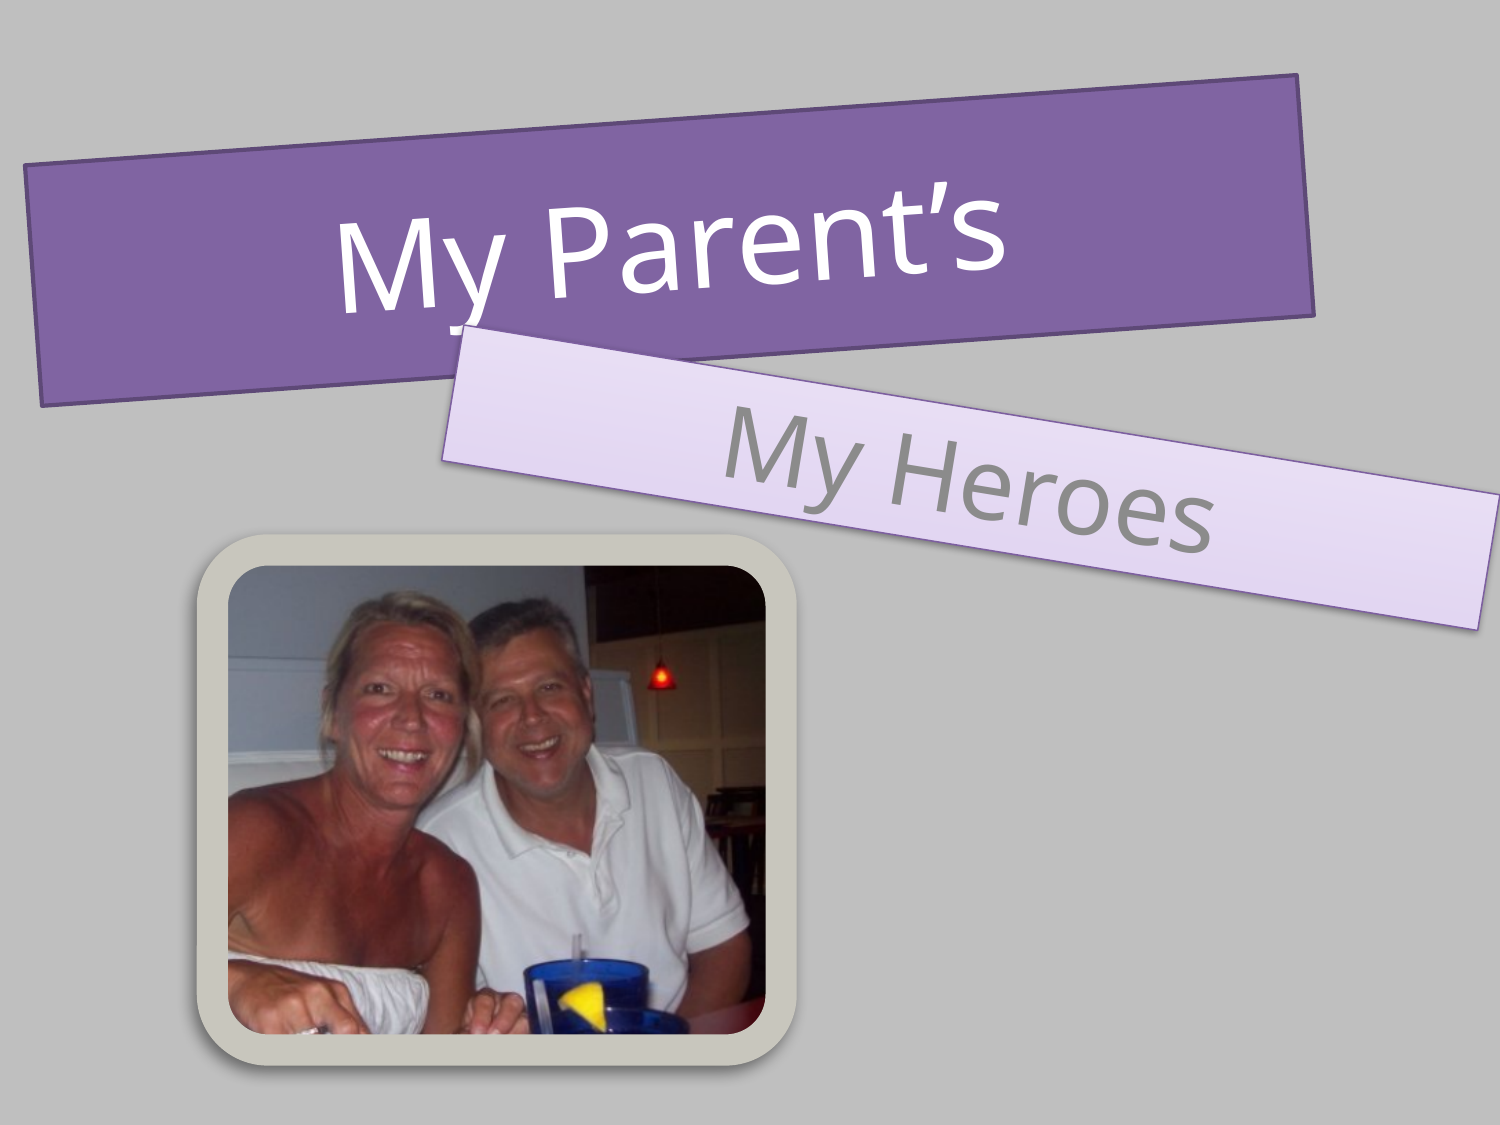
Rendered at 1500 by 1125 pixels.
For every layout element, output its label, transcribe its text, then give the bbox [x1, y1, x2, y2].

title My Parent’s [22, 72, 1316, 408]
subtitle My Heroes [440, 324, 1500, 632]
picture [212, 549, 782, 1051]
